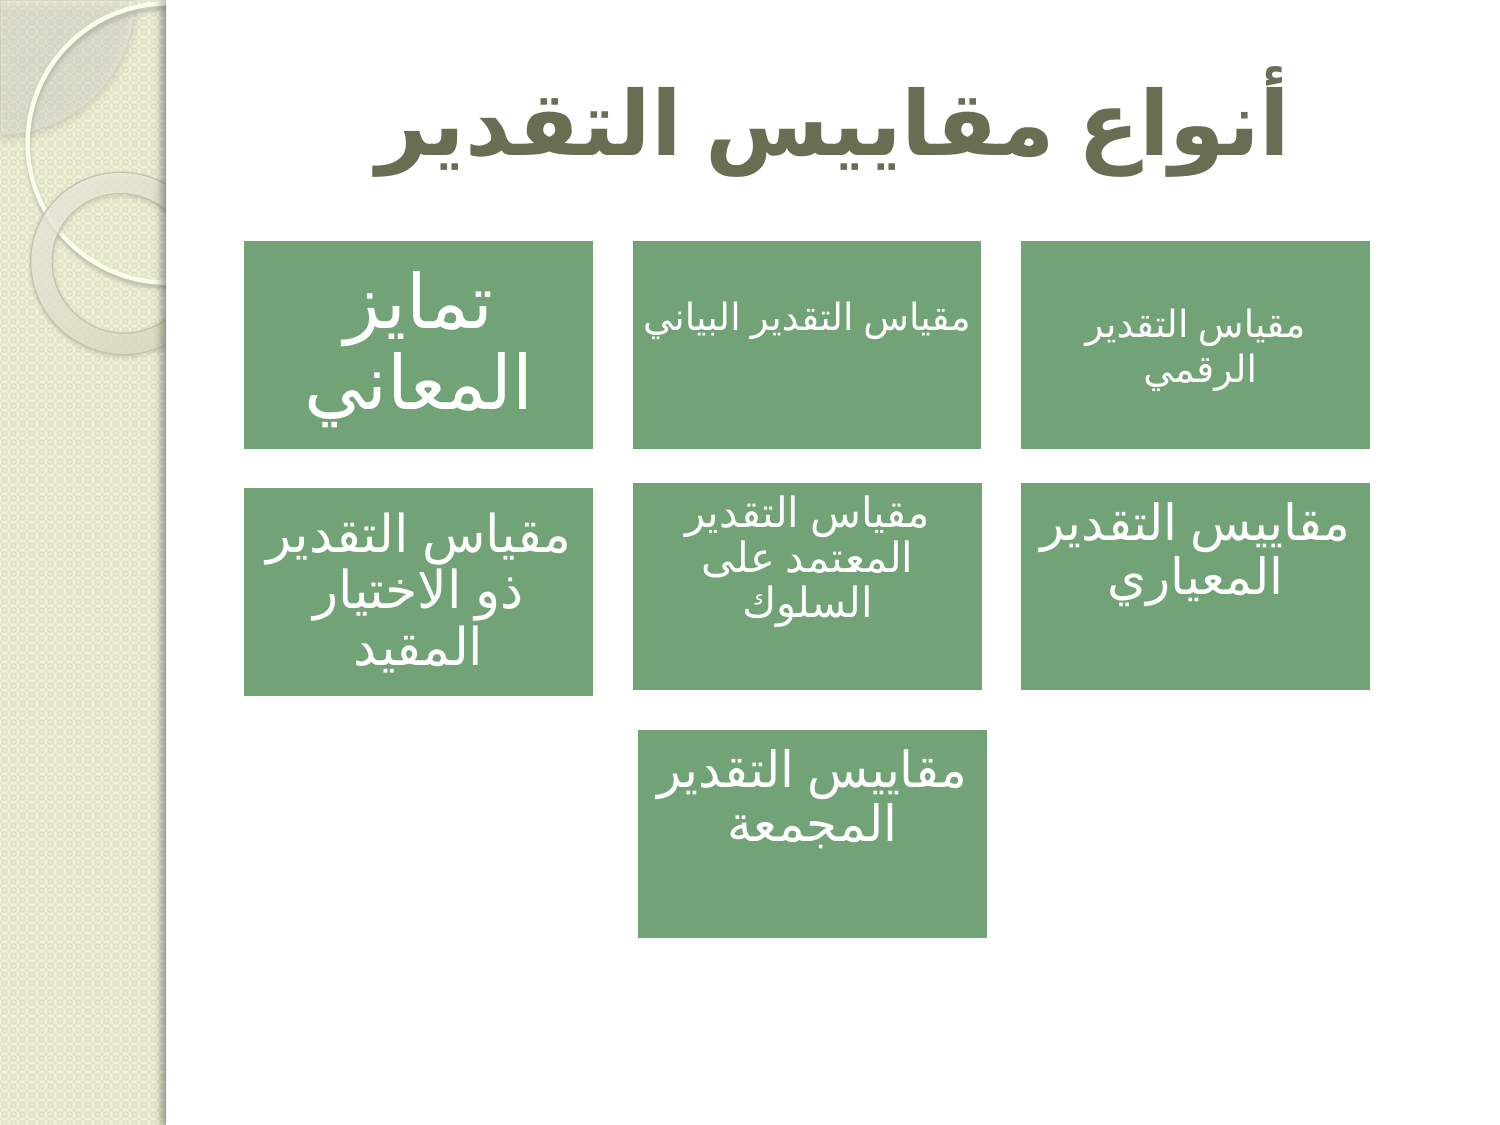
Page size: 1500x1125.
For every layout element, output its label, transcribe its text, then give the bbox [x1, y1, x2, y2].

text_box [241, 136, 1373, 1047]
title أنواع مقاييس التقدير [218, 42, 1449, 198]
